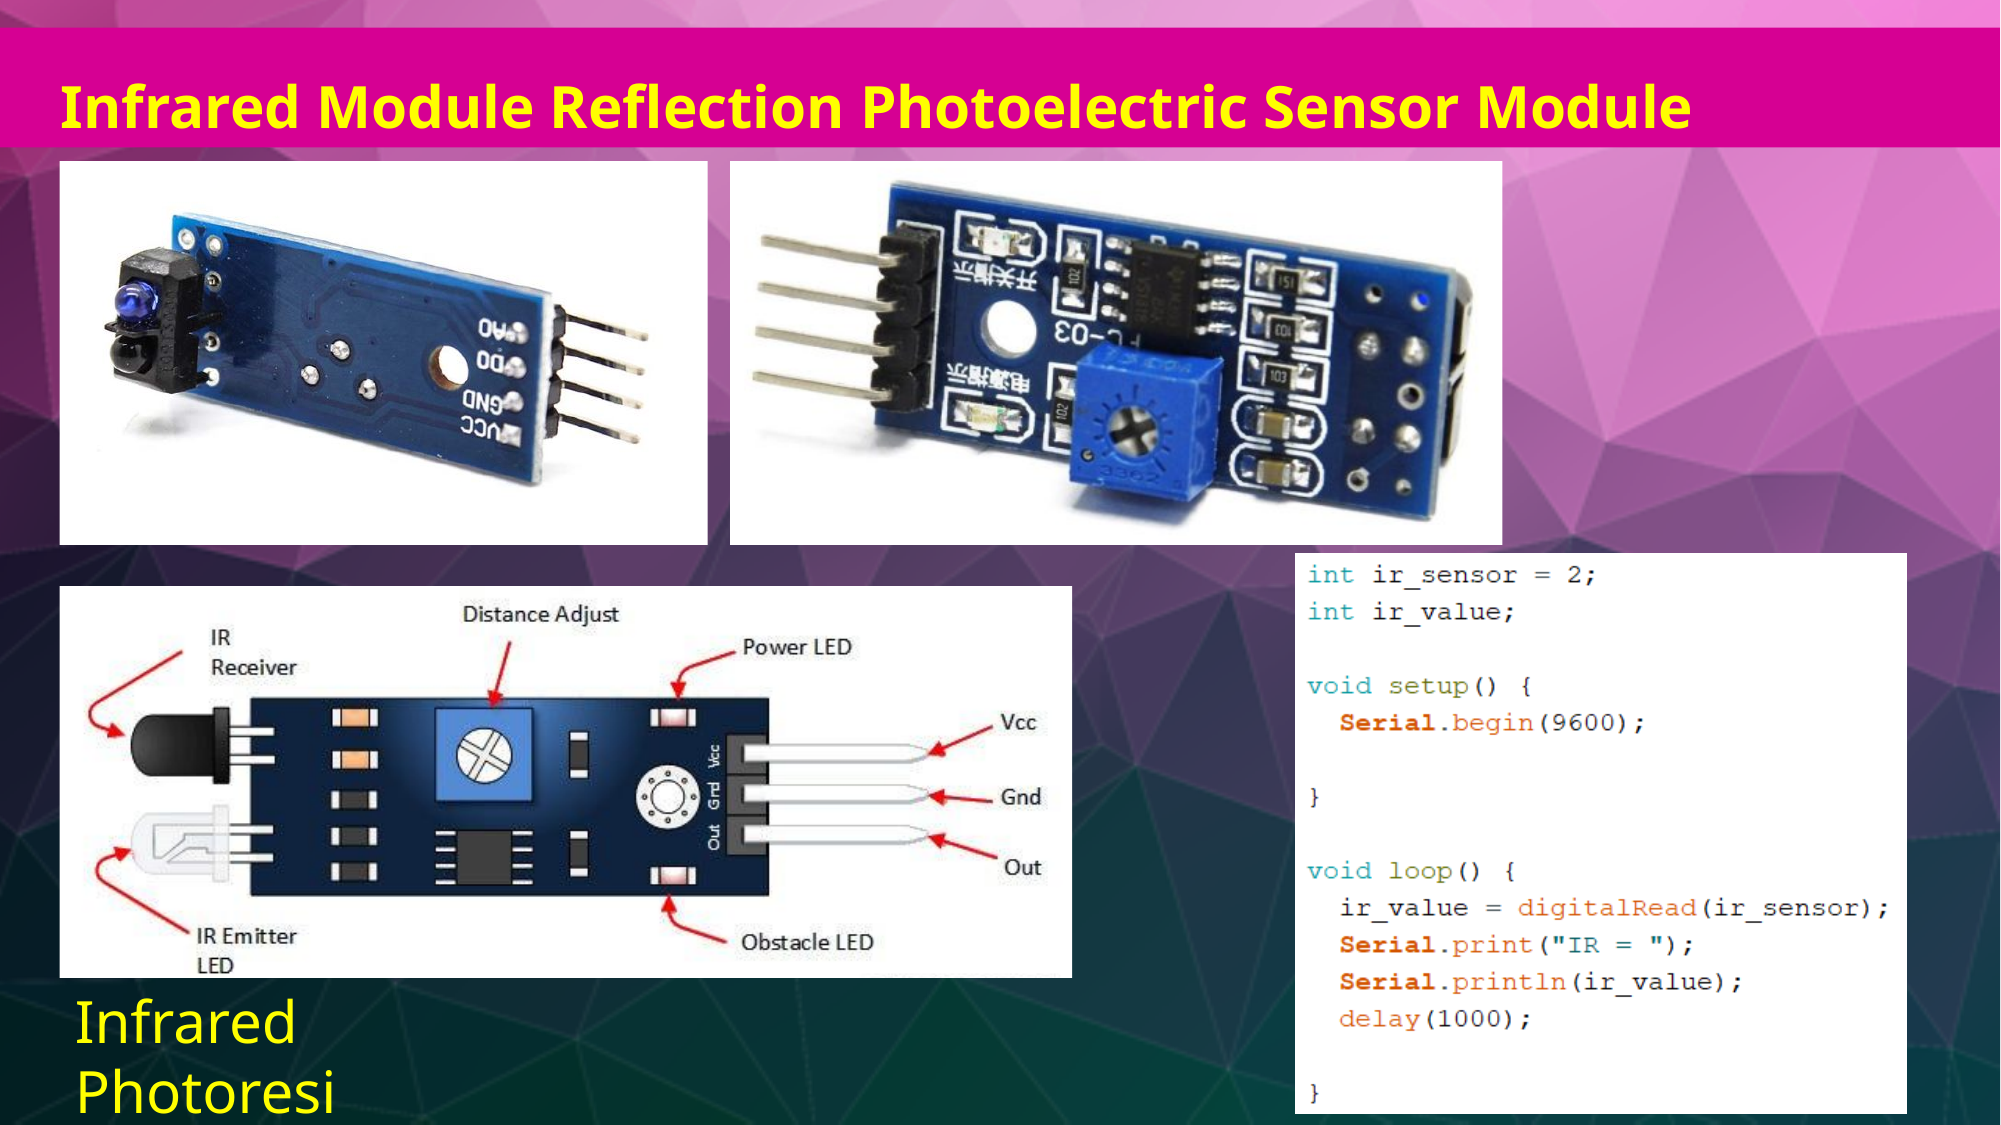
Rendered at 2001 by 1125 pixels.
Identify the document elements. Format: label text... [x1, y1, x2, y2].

picture [0, 0, 2001, 1125]
text_box Infrared Photoresister [59, 985, 375, 1125]
text_box Infrared Module Reflection Photoelectric Sensor Module [0, 27, 2000, 148]
